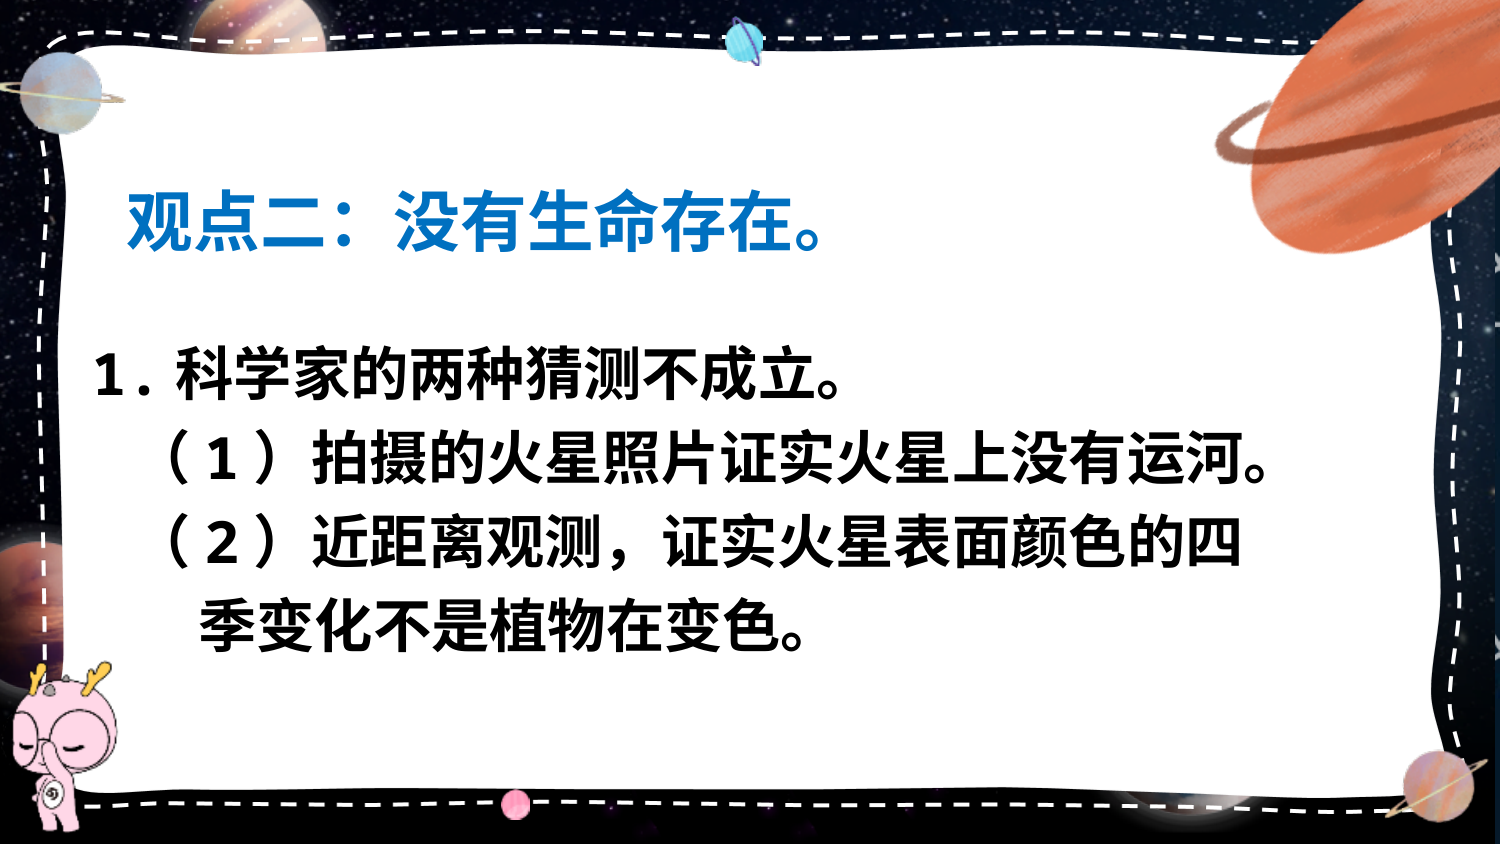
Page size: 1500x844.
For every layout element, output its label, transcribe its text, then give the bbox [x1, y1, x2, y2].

text_box 观点二：没有生命存在。 [112, 156, 880, 267]
picture [0, 0, 1500, 844]
text_box 1.科学家的两种猜测不成立。 （1）拍摄的火星照片证实火星上没有运河。 （2）近距离观测，证实火星表面颜色的四 季变化不是植物在变色。 [76, 315, 1436, 667]
